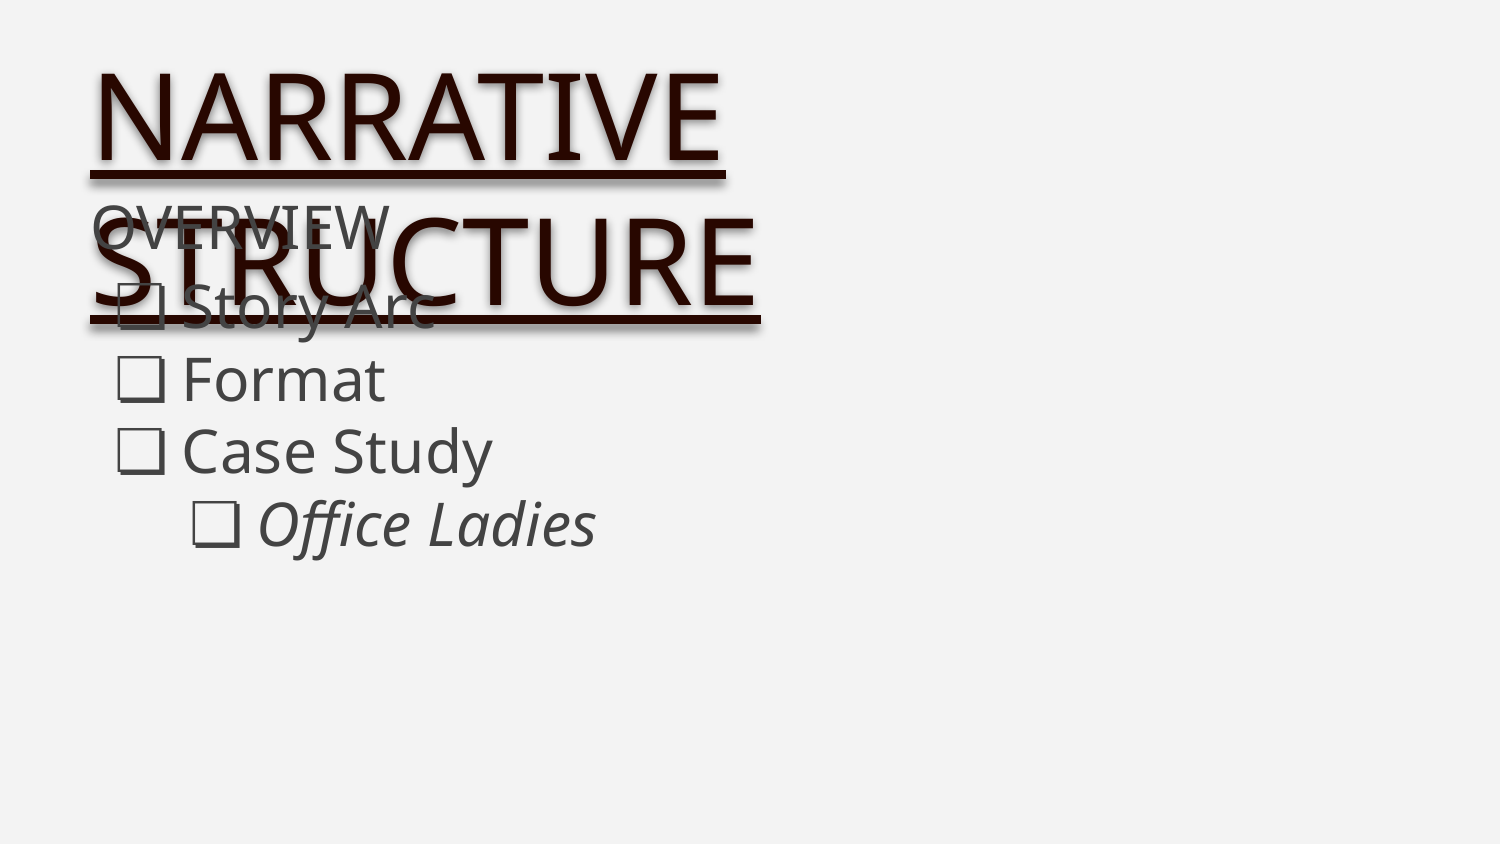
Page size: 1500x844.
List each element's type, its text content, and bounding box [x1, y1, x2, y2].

text_box Story Arc Format Case Study Office Ladies [91, 253, 1425, 844]
text_box OVERVIEW [75, 174, 1425, 247]
text_box NARRATIVE STRUCTURE [75, 24, 1425, 174]
